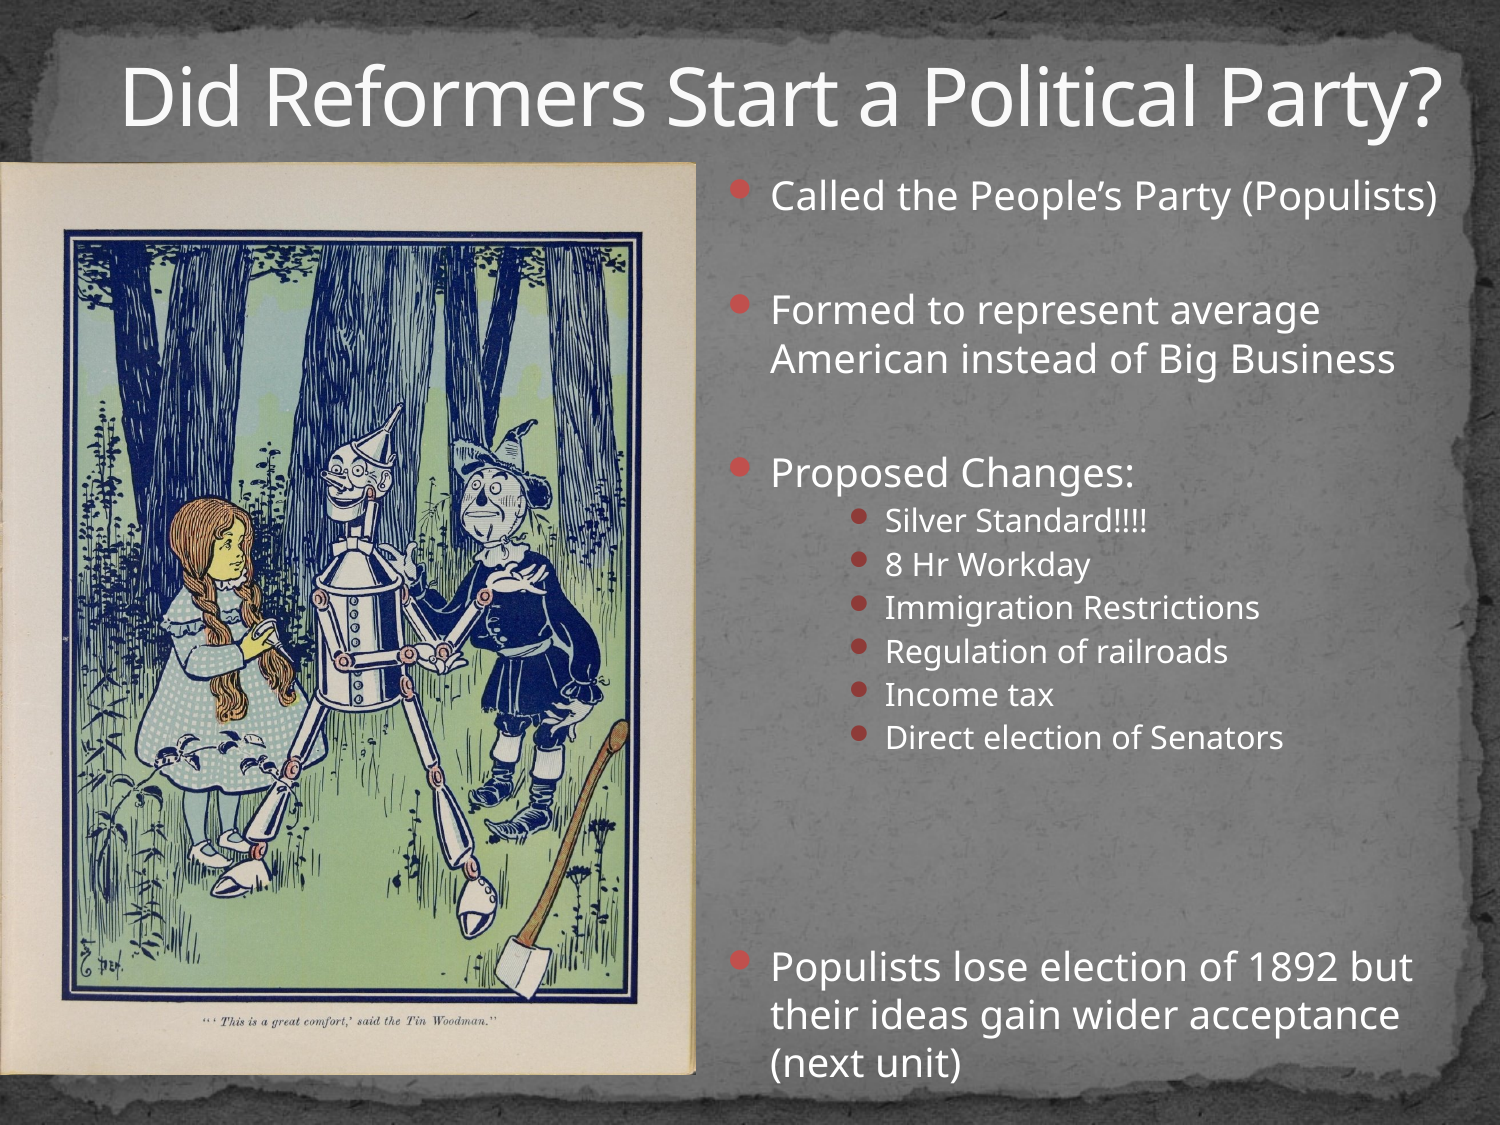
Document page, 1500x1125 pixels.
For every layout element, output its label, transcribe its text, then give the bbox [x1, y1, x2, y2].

title Did Reformers Start a Political Party? [62, 0, 1500, 150]
picture [0, 162, 696, 1075]
list Called the People’s Party (Populists) Formed to represent average American instead of Big Business Proposed Changes: Silver Standard!!!! 8 Hr Workday Immigration Restrictions Regulation of railroads Income tax Direct election of Senators Populists lose election of 1892 but their ideas gain wider acceptance (next unit) [712, 162, 1475, 1100]
